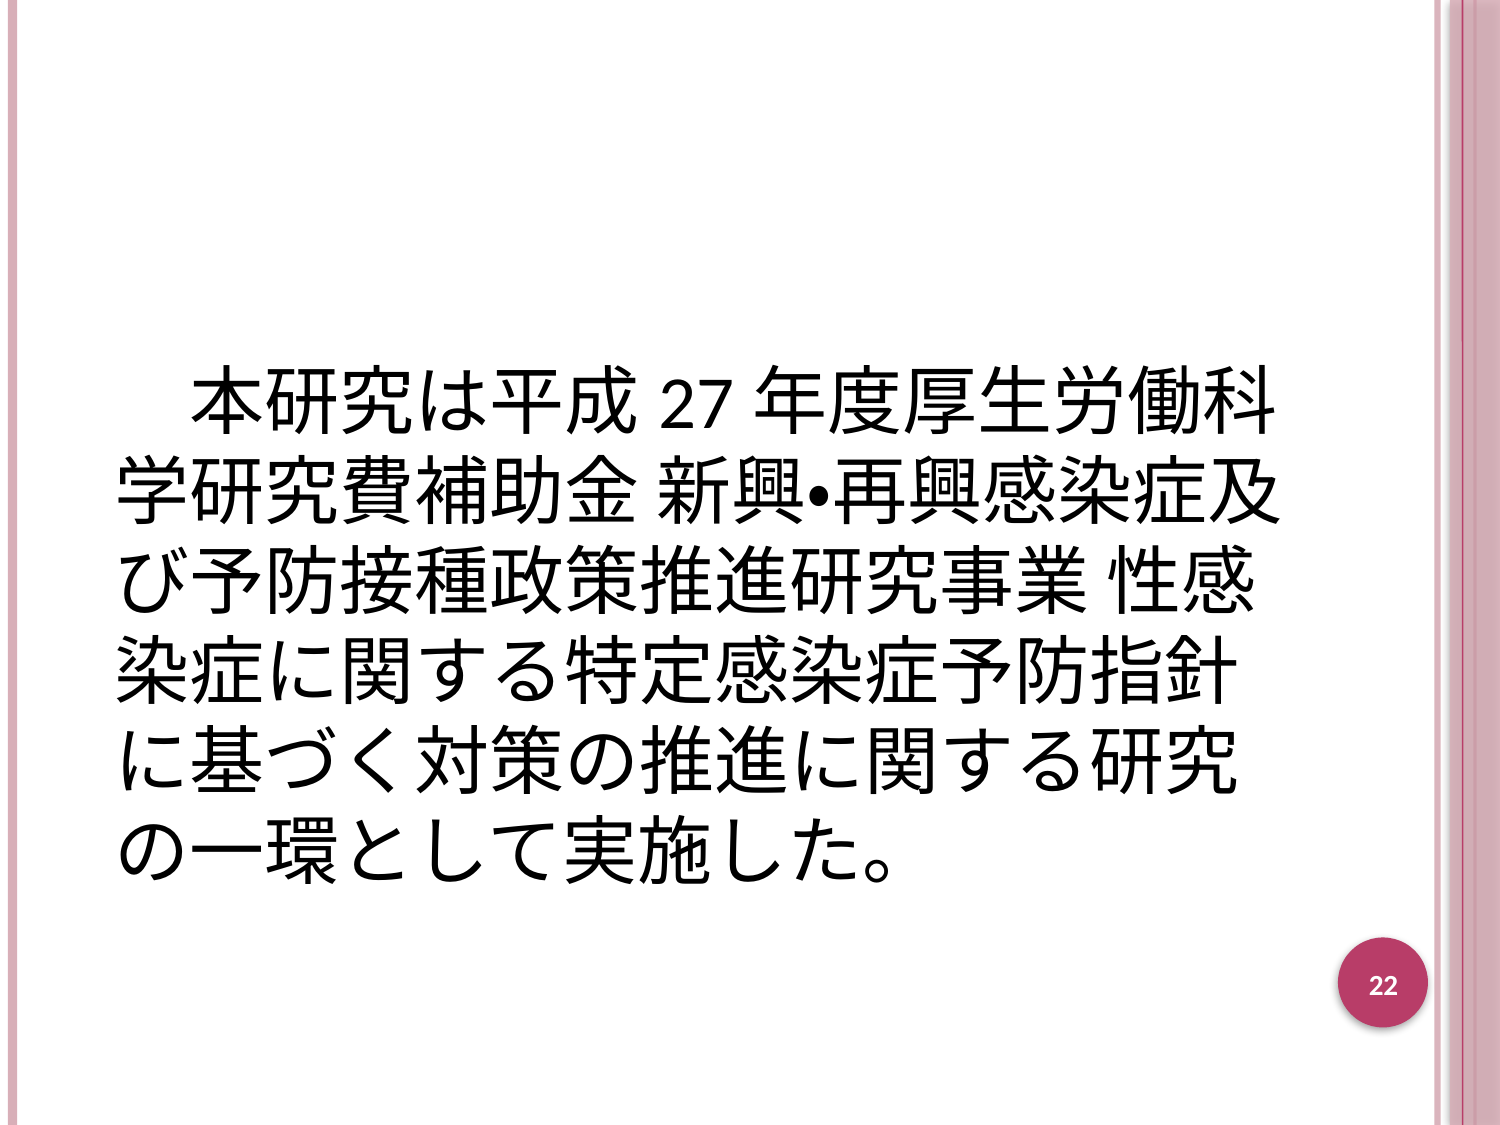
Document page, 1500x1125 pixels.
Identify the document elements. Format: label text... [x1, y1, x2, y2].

list 本研究は平成27年度厚生労働科学研究費補助金 新興・再興感染症及び予防接種政策推進研究事業 性感染症に関する特定感染症予防指針に基づく対策の推進に関する研究の一環として実施した。 [100, 243, 1326, 1043]
slide_number 22 [1333, 940, 1434, 1027]
